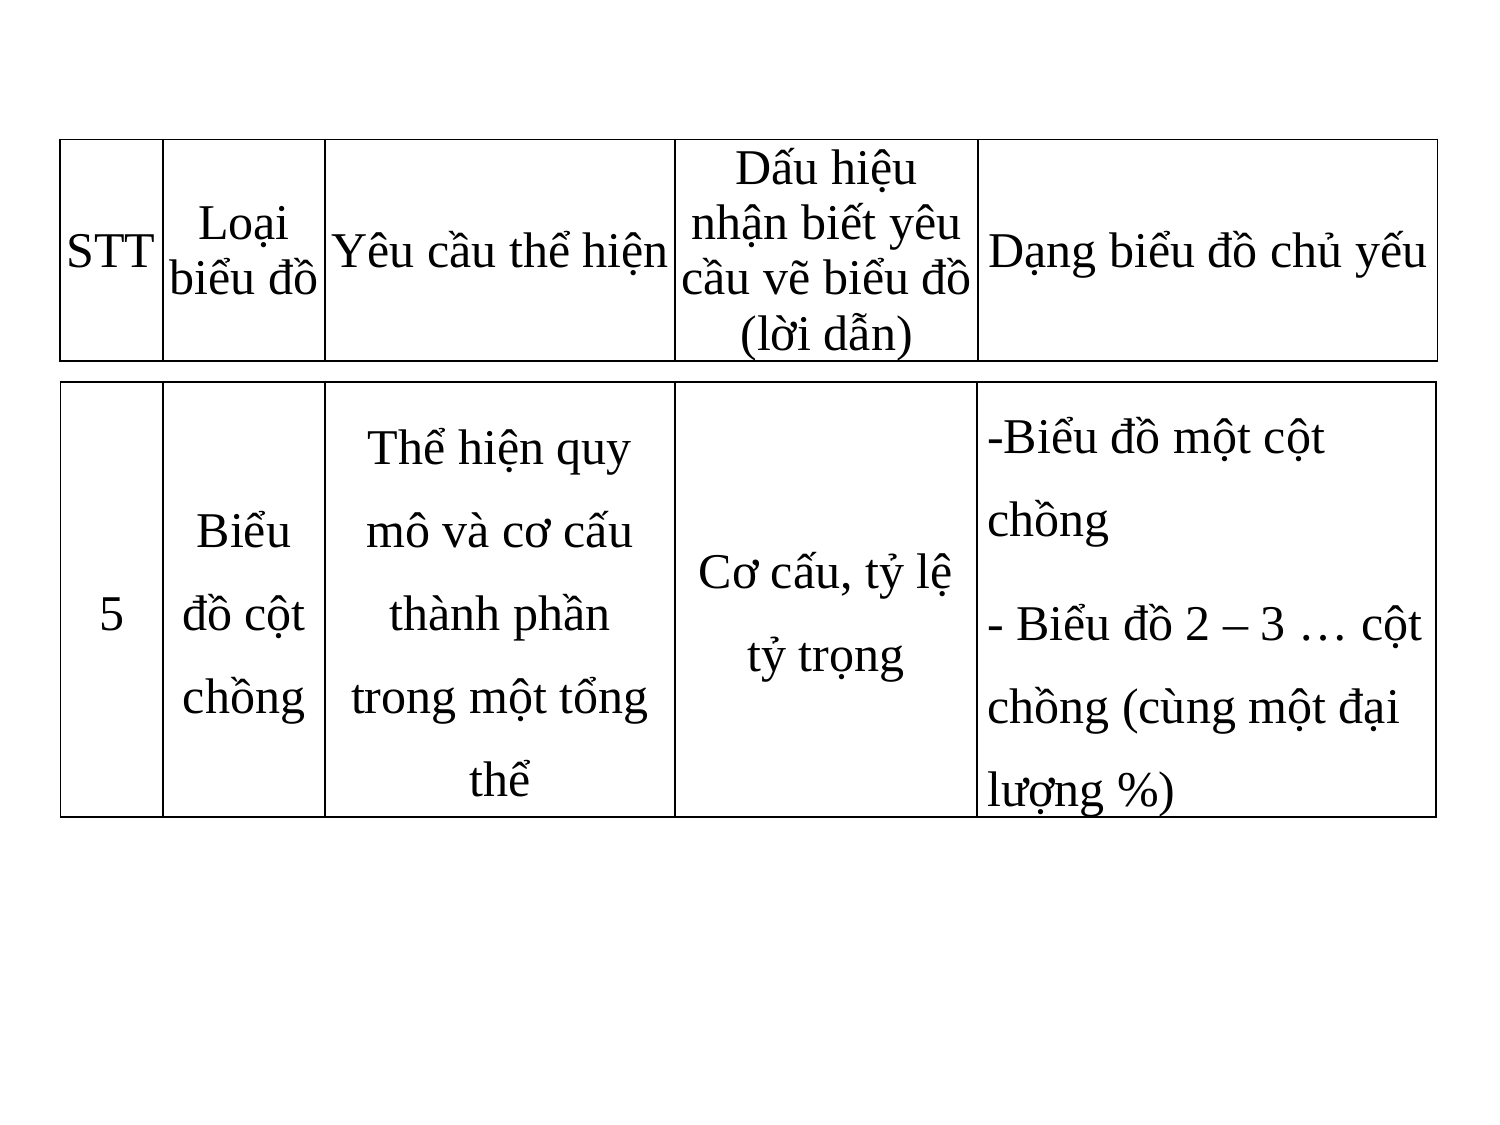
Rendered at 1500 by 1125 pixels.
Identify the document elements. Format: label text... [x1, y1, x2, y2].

table_header Biểu đồ cột chồng [164, 383, 324, 816]
table_header Dấu hiệu nhận biết yêu cầu vẽ biểu đồ (lời dẫn) [676, 140, 977, 360]
table_header -Biểu đồ một cột chồng - Biểu đồ 2 – 3 … cột chồng (cùng một đại lượng %) [978, 383, 1435, 816]
table_header Cơ cấu, tỷ lệ tỷ trọng [676, 383, 976, 816]
table_header Yêu cầu thể hiện [326, 140, 674, 360]
table_header Dạng biểu đồ chủ yếu [979, 140, 1437, 360]
table_header STT [61, 140, 162, 360]
table_header Loại biểu đồ [164, 140, 324, 360]
table_header 5 [61, 383, 162, 816]
table_header Thể hiện quy mô và cơ cấu thành phần trong một tổng thể [326, 383, 674, 816]
